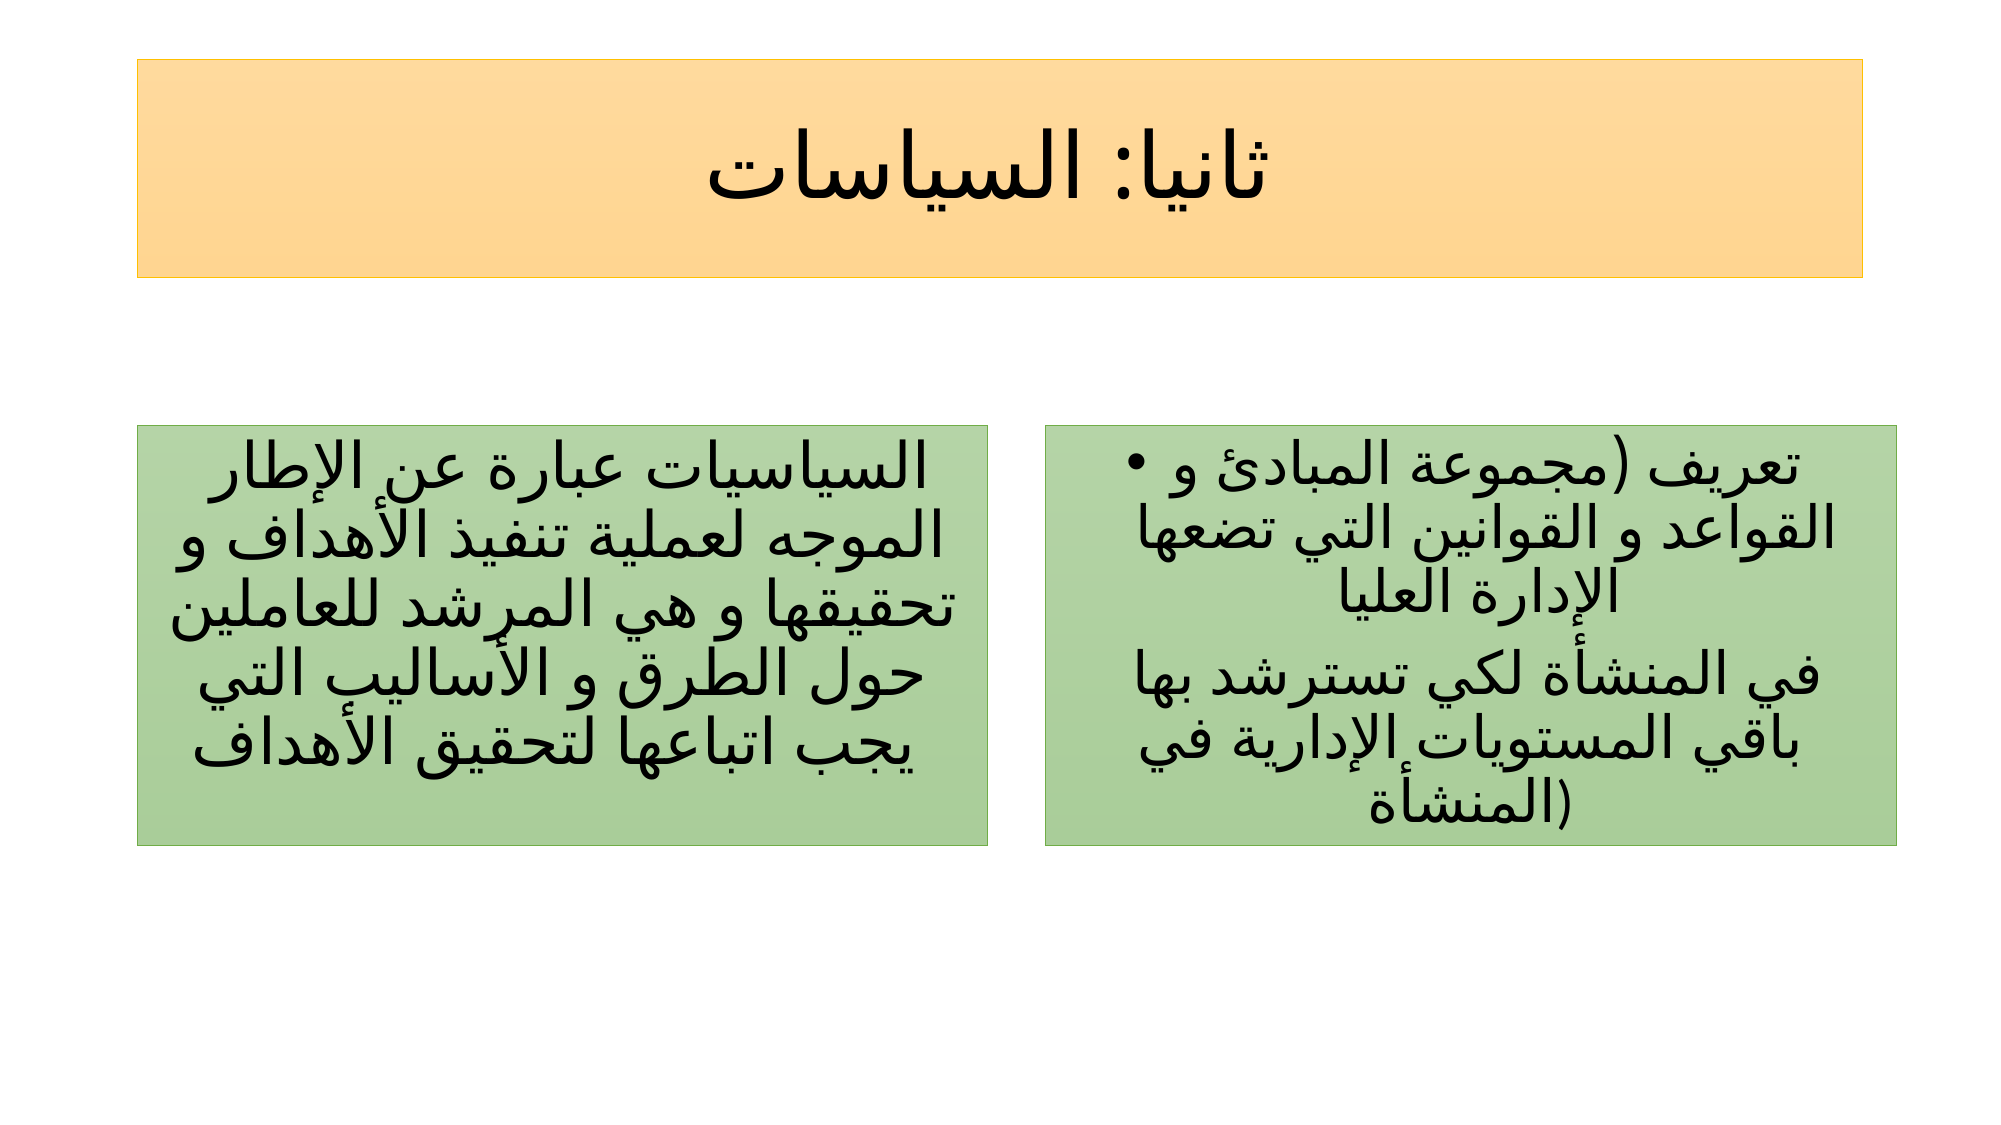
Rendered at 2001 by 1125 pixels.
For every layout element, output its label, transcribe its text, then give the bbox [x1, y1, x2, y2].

title ثانيا: السياسات [137, 59, 1863, 278]
list السياسيات عبارة عن الإطار الموجه لعملية تنفيذ الأهداف و تحقيقها و هي المرشد للعاملين حول الطرق و الأساليب التي يجب اتباعها لتحقيق الأهداف [137, 425, 988, 846]
list تعريف (مجموعة المبادئ و القواعد و القوانين التي تضعها الإدارة العليا في المنشأة لكي تسترشد بها باقي المستويات الإدارية في المنشأة) [1045, 425, 1897, 846]
